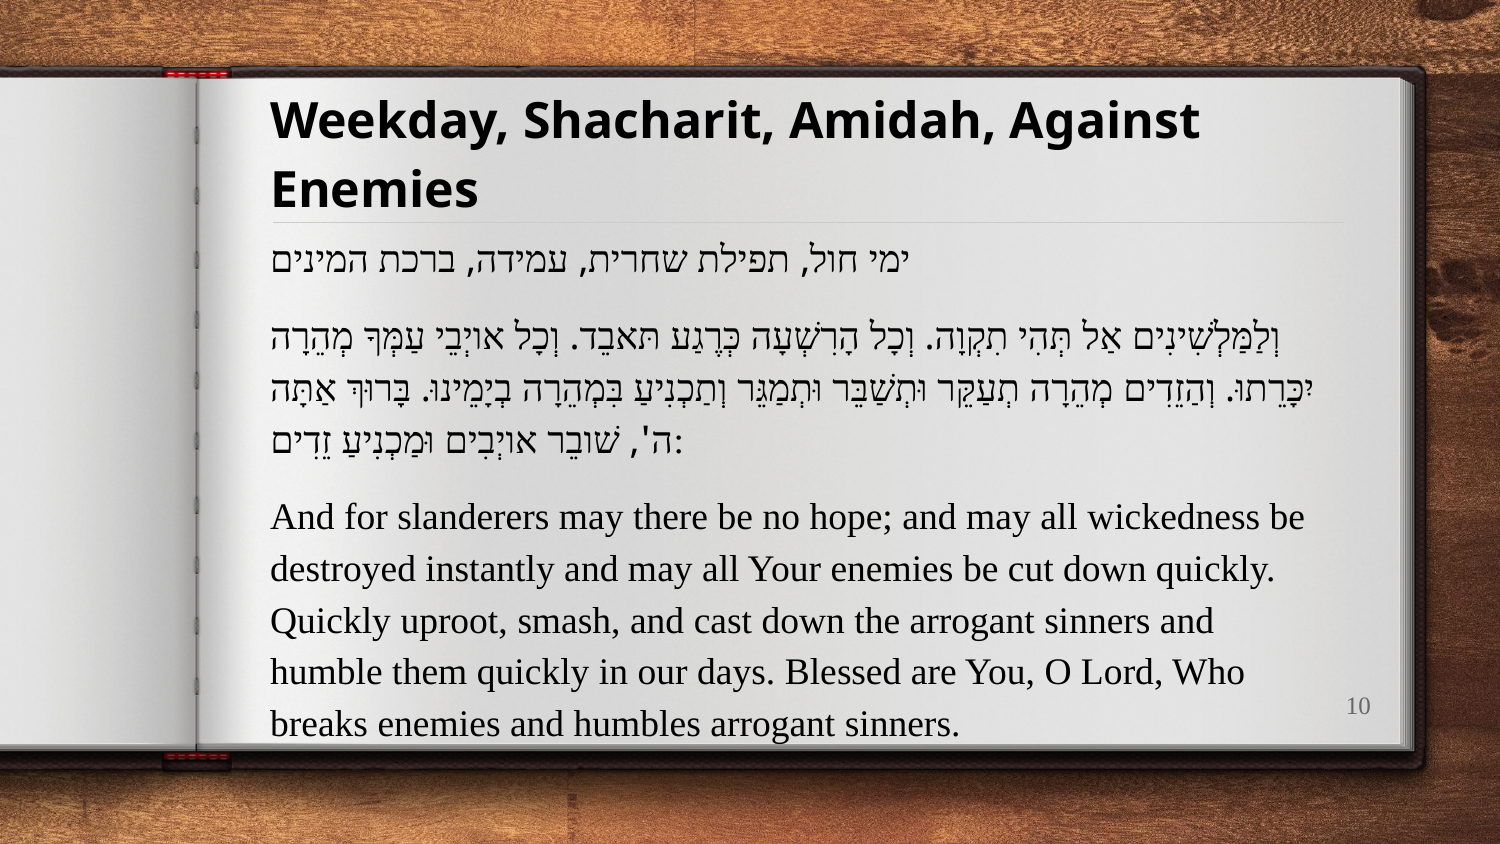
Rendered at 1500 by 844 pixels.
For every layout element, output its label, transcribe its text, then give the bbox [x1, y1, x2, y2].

title Weekday, Shacharit, Amidah, Against Enemies [255, 117, 1341, 213]
slide_number ‹#› [1295, 672, 1386, 737]
picture [0, 0, 1500, 844]
list ימי חול, תפילת שחרית, עמידה, ברכת המינים וְלַמַּלְשִׁינִים אַל תְּהִי תִקְוָה. וְכָל הָרִשְׁעָה כְּרֶגַע תּאבֵד. וְכָל אויְבֵי עַמְּךָ מְהֵרָה יִכָּרֵתוּ. וְהַזֵדִים מְהֵרָה תְעַקֵּר וּתְשַׁבֵּר וּתְמַגֵּר וְתַכְנִיעַ בִּמְהֵרָה בְיָמֵינוּ. בָּרוּךְ אַתָּה ה', שׁובֵר אויְבִים וּמַכְנִיעַ זֵדִים: And for slanderers may there be no hope; and may all wickedness be destroyed instantly and may all Your enemies be cut down quickly. Quickly uproot, smash, and cast down the arrogant sinners and humble them quickly in our days. Blessed are You, O Lord, Who breaks enemies and humbles arrogant sinners. [255, 213, 1341, 713]
